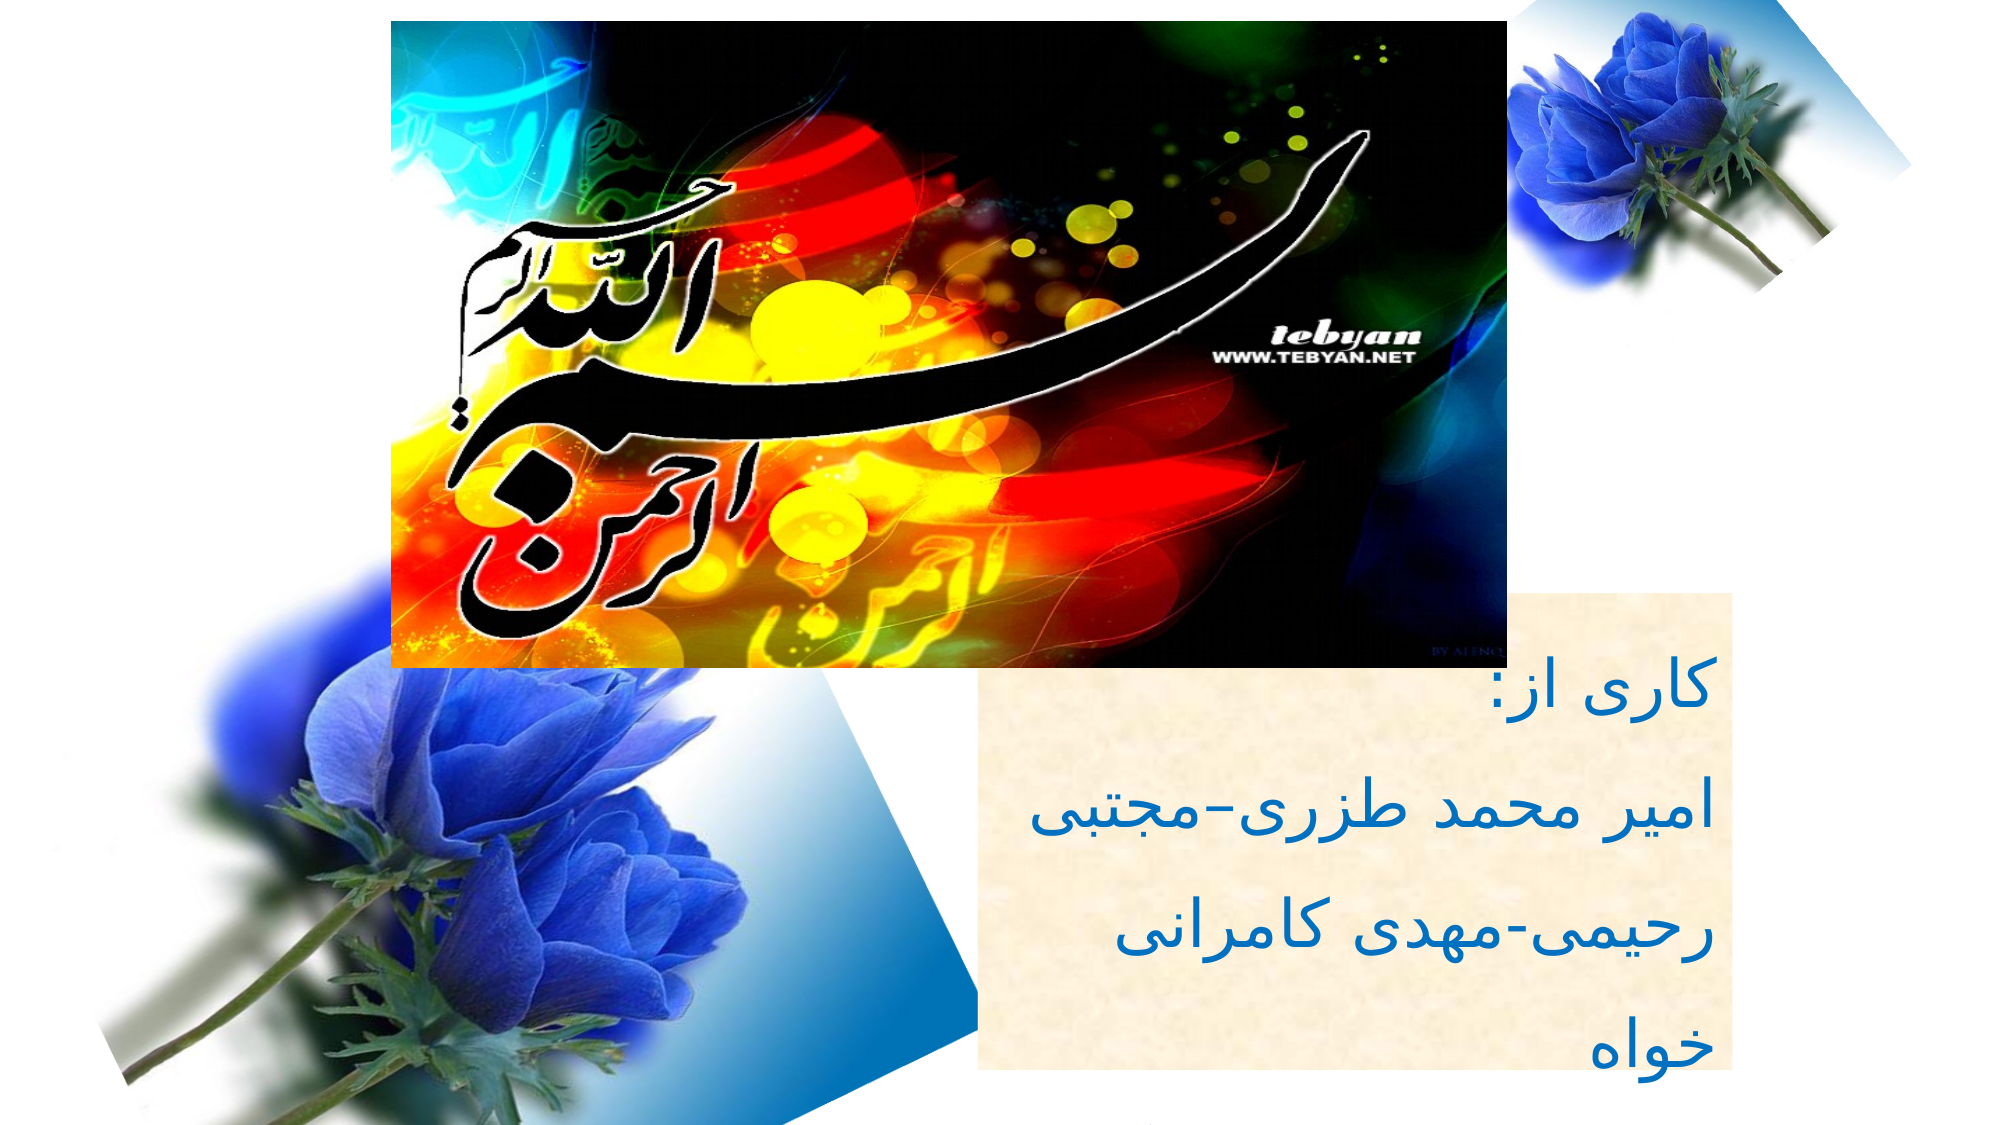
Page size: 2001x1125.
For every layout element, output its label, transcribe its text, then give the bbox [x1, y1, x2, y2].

picture [0, 0, 1911, 1125]
text_box کاری از: امیر محمد طزری–مجتبی رحیمی-مهدی کامرانی خواه استاد مربوطه:جناب آقای قاسمیان گروه601 [977, 593, 1733, 1070]
